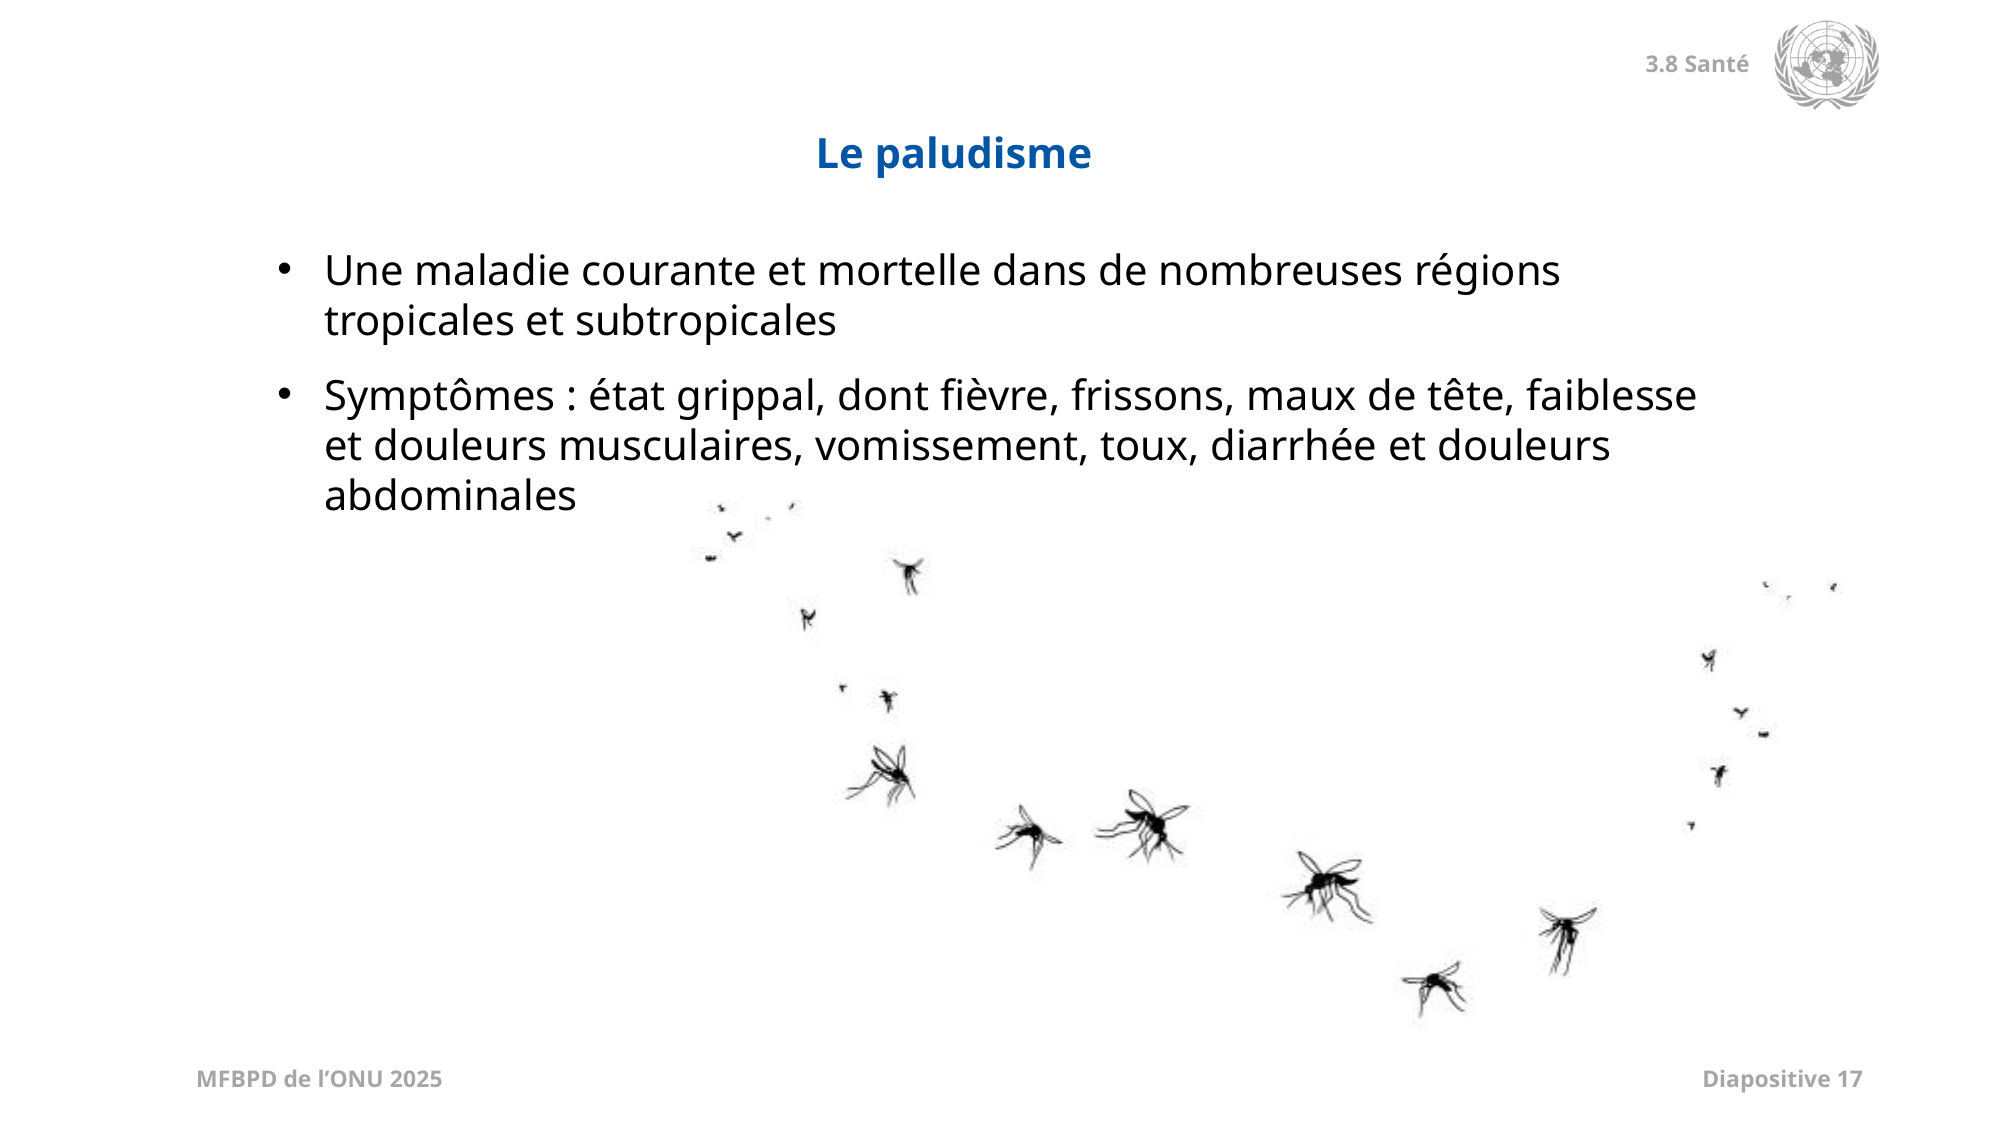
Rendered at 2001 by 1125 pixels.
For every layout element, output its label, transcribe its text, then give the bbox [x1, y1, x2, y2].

picture [659, 452, 1883, 1068]
text_box Le paludisme [158, 119, 1750, 185]
text_box Une maladie courante et mortelle dans de nombreuses régions tropicales et subtropicales Symptômes : état grippal, dont fièvre, frissons, maux de tête, faiblesse et douleurs musculaires, vomissement, toux, diarrhée et douleurs abdominales [262, 235, 1739, 612]
